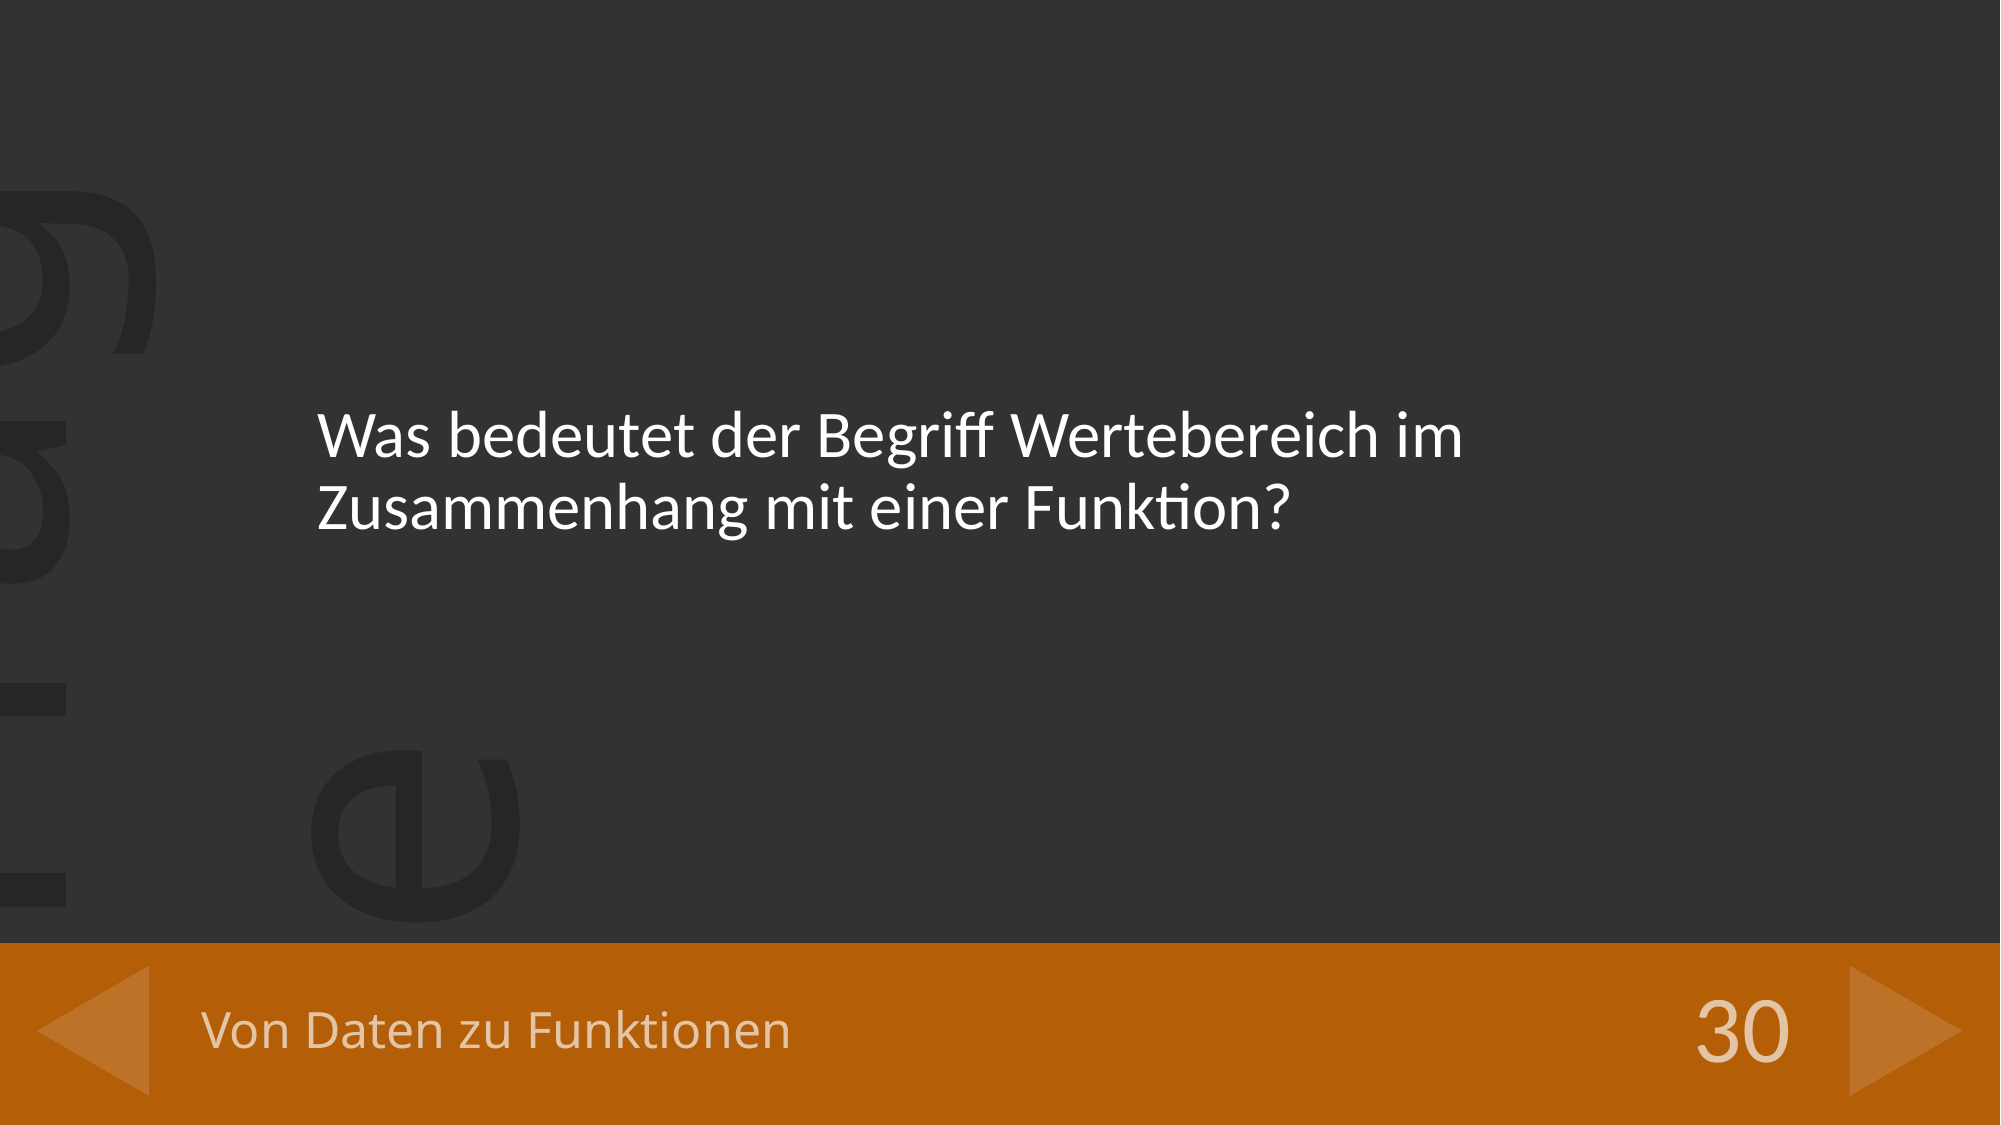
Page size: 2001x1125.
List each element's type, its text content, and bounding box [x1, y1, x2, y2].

list Was bedeutet der Begriff Wertebereich im Zusammenhang mit einer Funktion? [302, 307, 1760, 636]
title Von Daten zu Funktionen [185, 967, 1494, 1097]
list 30 [1494, 967, 1806, 1097]
